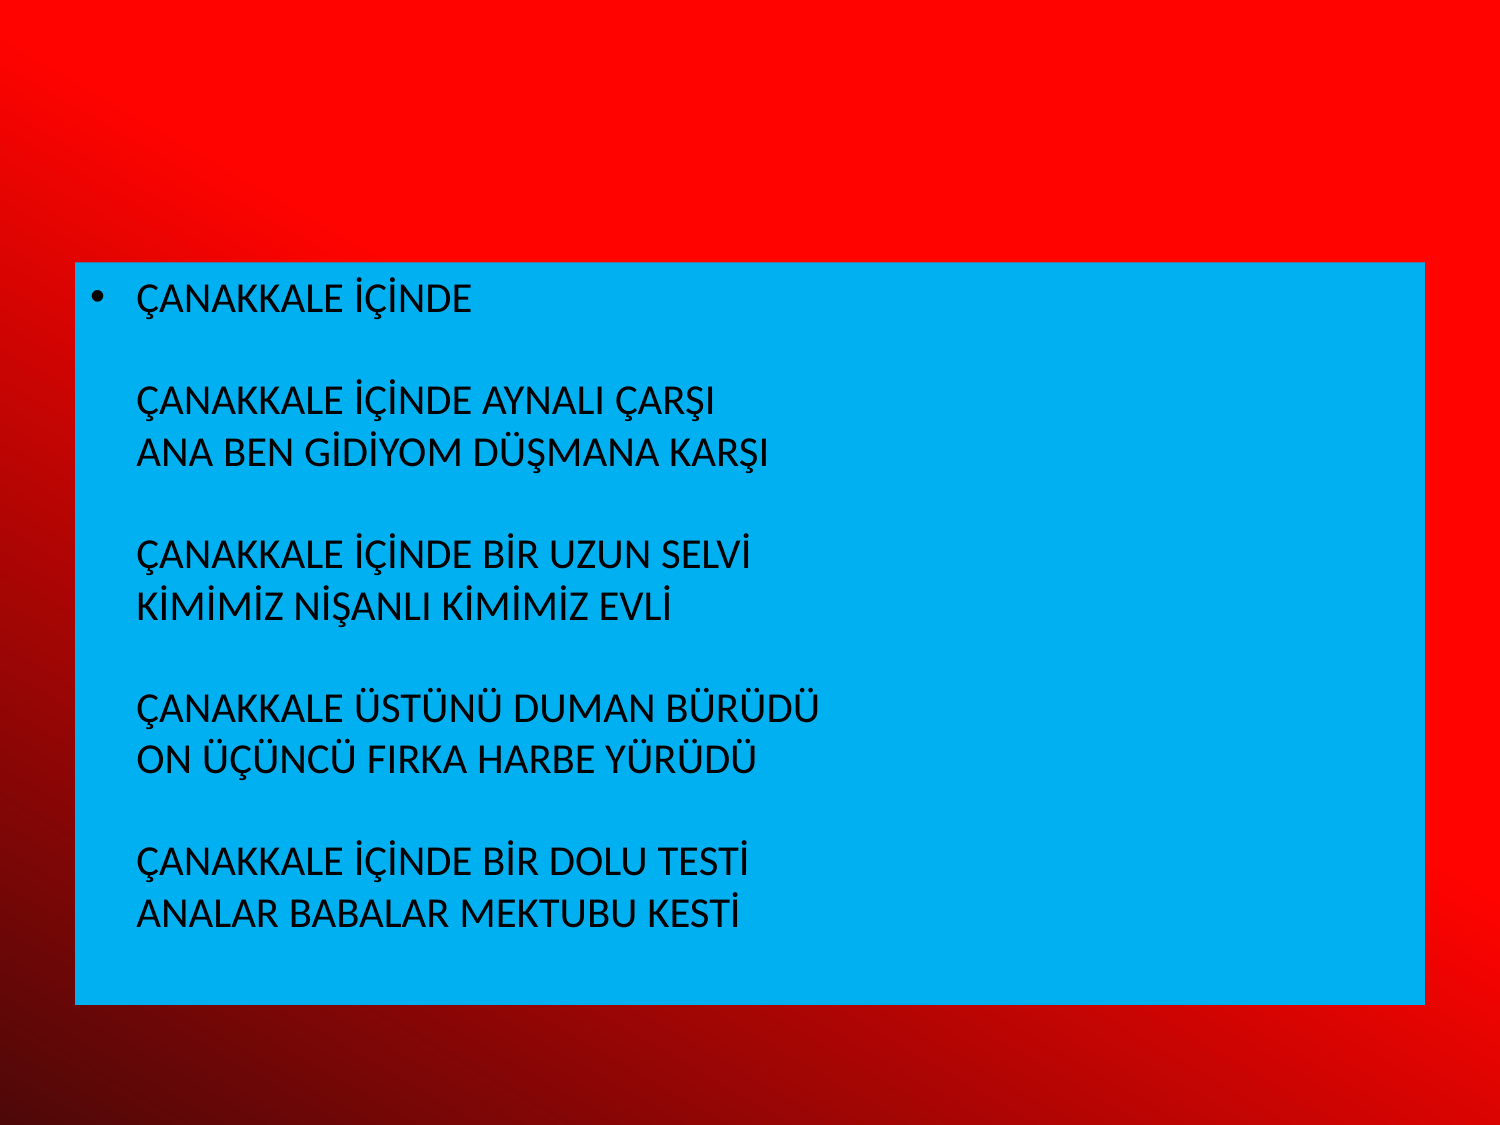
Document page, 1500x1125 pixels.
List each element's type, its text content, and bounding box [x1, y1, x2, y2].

list ÇANAKKALE İÇİNDE ÇANAKKALE İÇİNDE AYNALI ÇARŞI ANA BEN GİDİYOM DÜŞMANA KARŞI ÇANAKKALE İÇİNDE BİR UZUN SELVİ KİMİMİZ NİŞANLI KİMİMİZ EVLİ ÇANAKKALE ÜSTÜNÜ DUMAN BÜRÜDÜ ON ÜÇÜNCÜ FIRKA HARBE YÜRÜDÜ ÇANAKKALE İÇİNDE BİR DOLU TESTİ ANALAR BABALAR MEKTUBU KESTİ [75, 262, 1425, 1005]
